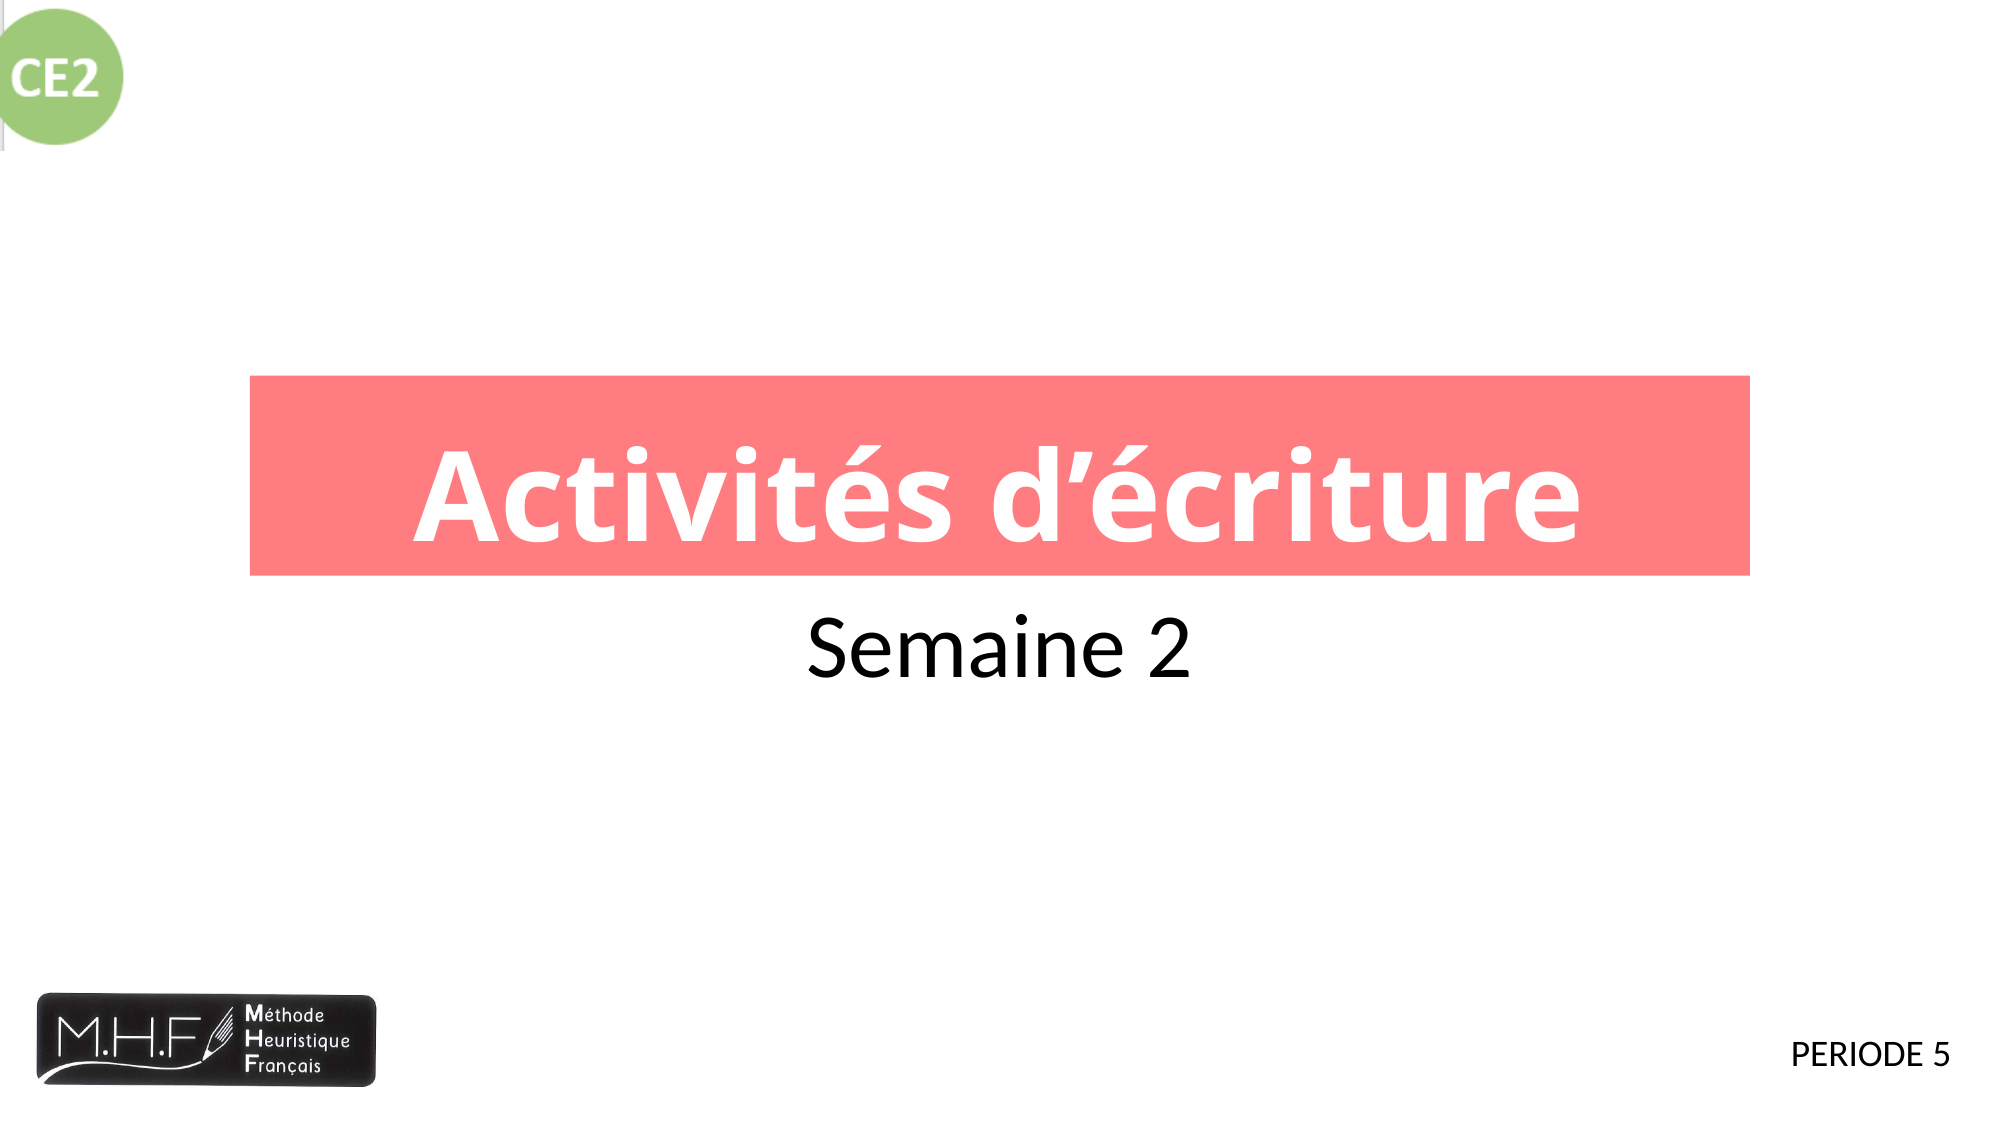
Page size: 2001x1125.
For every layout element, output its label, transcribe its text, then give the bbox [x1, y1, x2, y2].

picture [0, 0, 132, 151]
picture [33, 990, 379, 1089]
subtitle Semaine 2 [249, 590, 1750, 863]
title Activités d’écriture [249, 375, 1750, 576]
text_box PERIODE 5 [1362, 1021, 1967, 1082]
